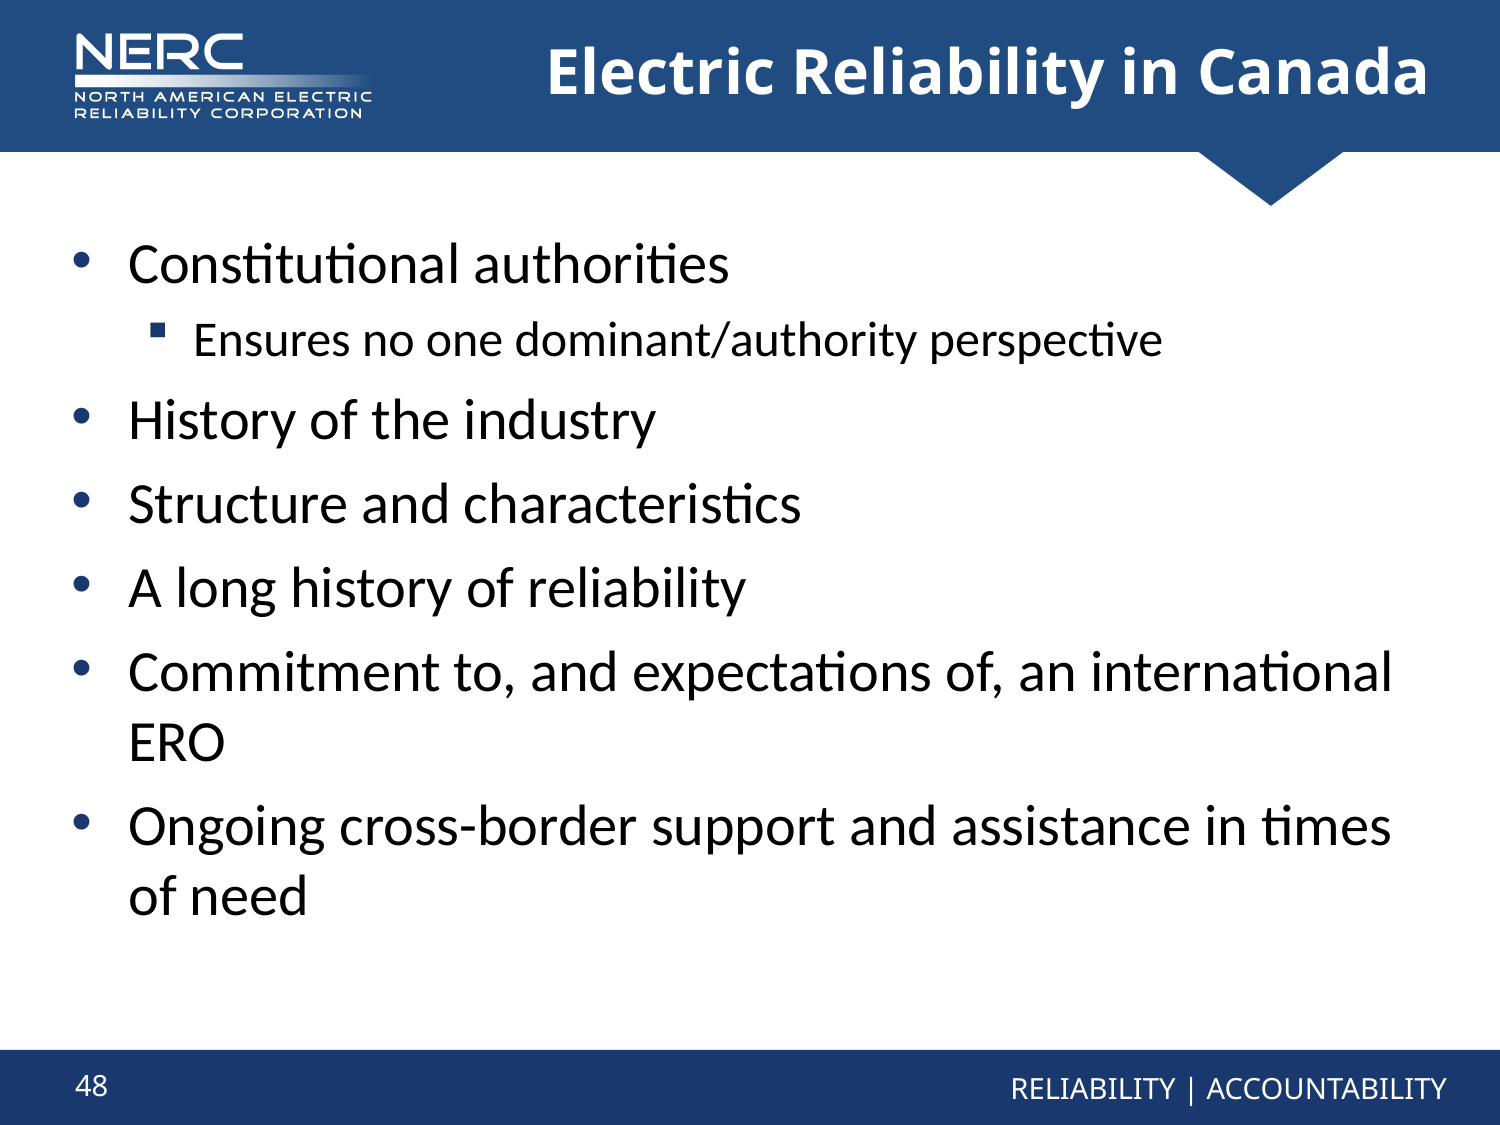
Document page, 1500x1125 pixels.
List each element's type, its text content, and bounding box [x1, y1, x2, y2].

picture [0, 0, 1500, 206]
title Electric Reliability in Canada [474, 24, 1463, 133]
list Constitutional authorities Ensures no one dominant/authority perspective History of the industry Structure and characteristics A long history of reliability Commitment to, and expectations of, an international ERO Ongoing cross-border support and assistance in times of need [56, 217, 1438, 1018]
